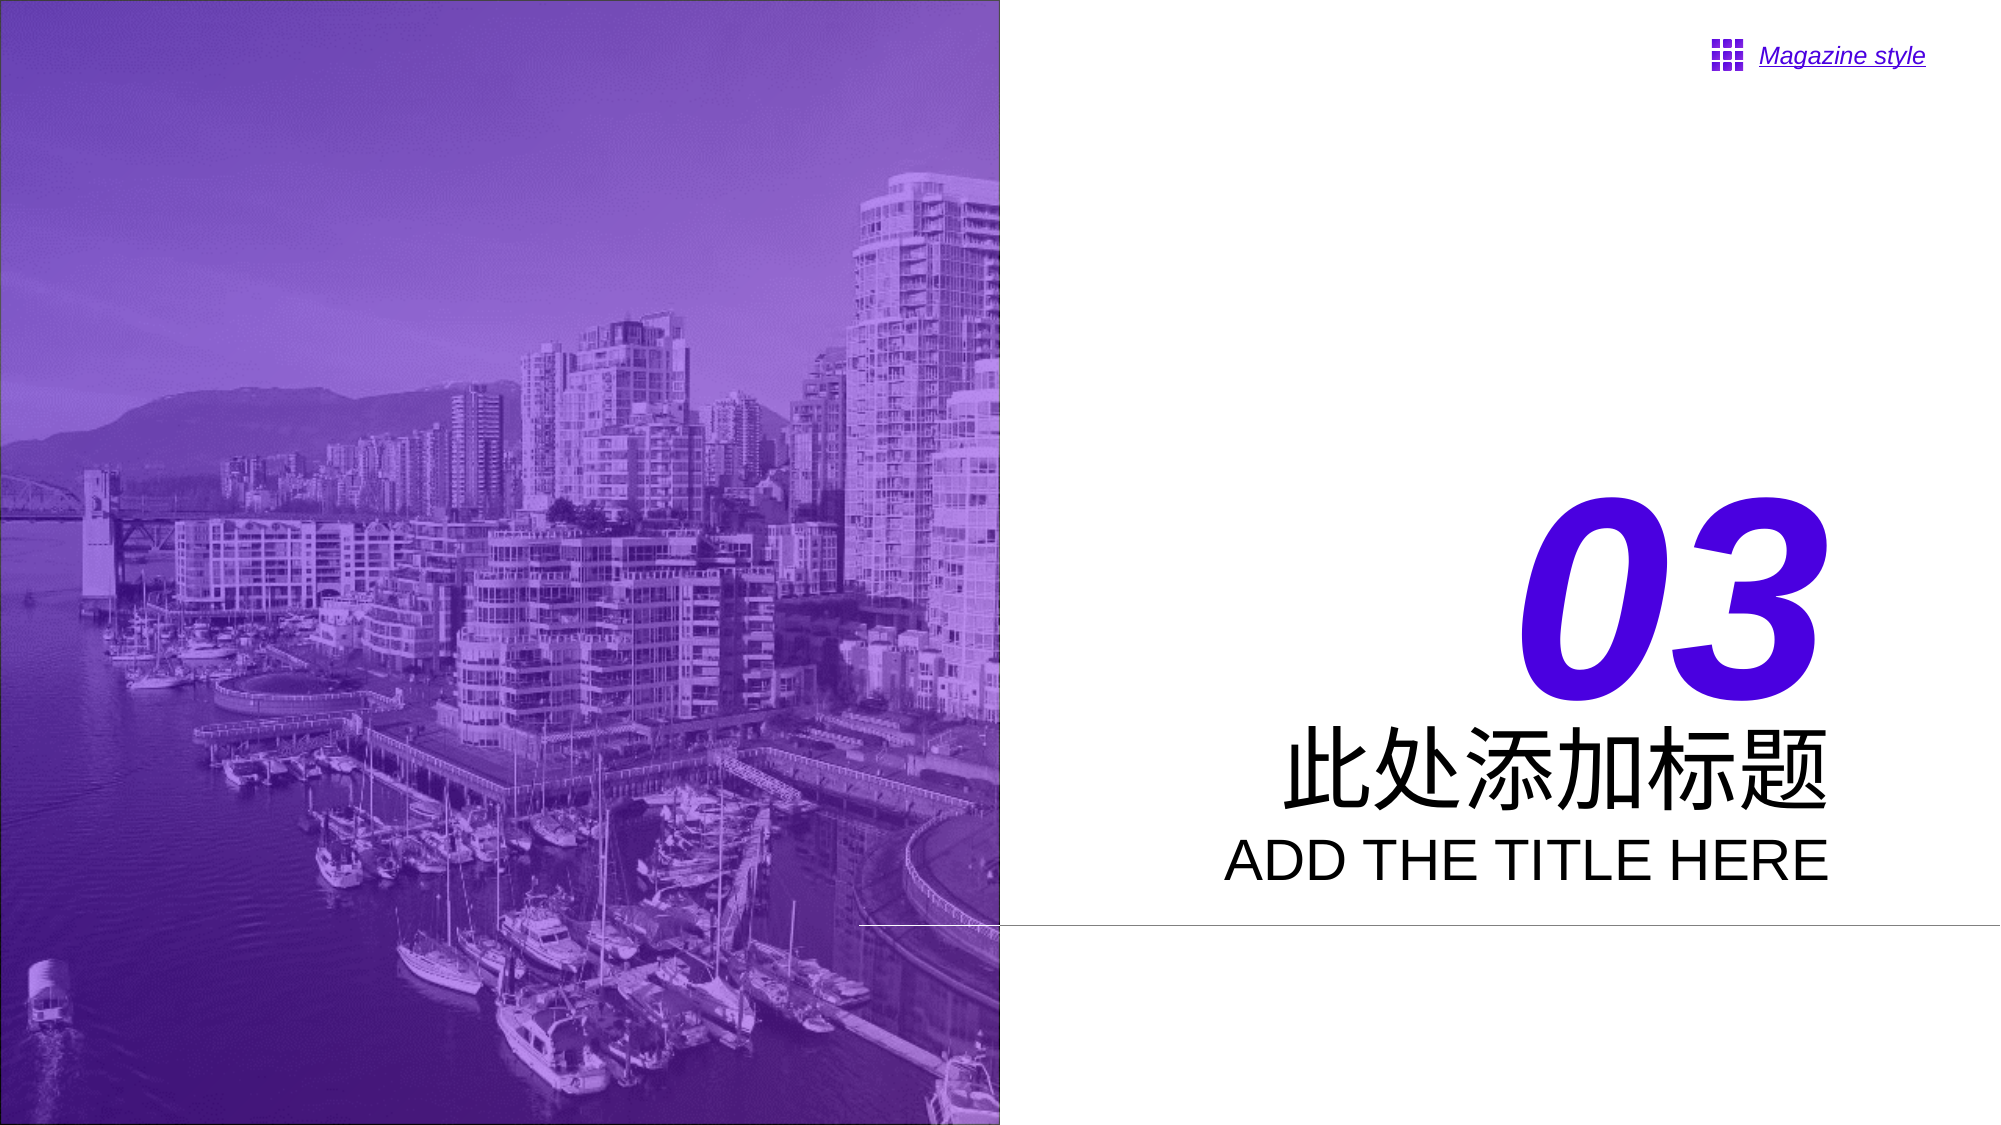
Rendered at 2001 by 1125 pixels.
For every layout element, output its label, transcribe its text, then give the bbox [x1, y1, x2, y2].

text_box 此处添加标题 ADD THE TITLE HERE [1158, 704, 1846, 900]
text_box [0, 0, 1000, 1125]
text_box 03 [1365, 404, 1846, 764]
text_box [1711, 32, 1964, 78]
